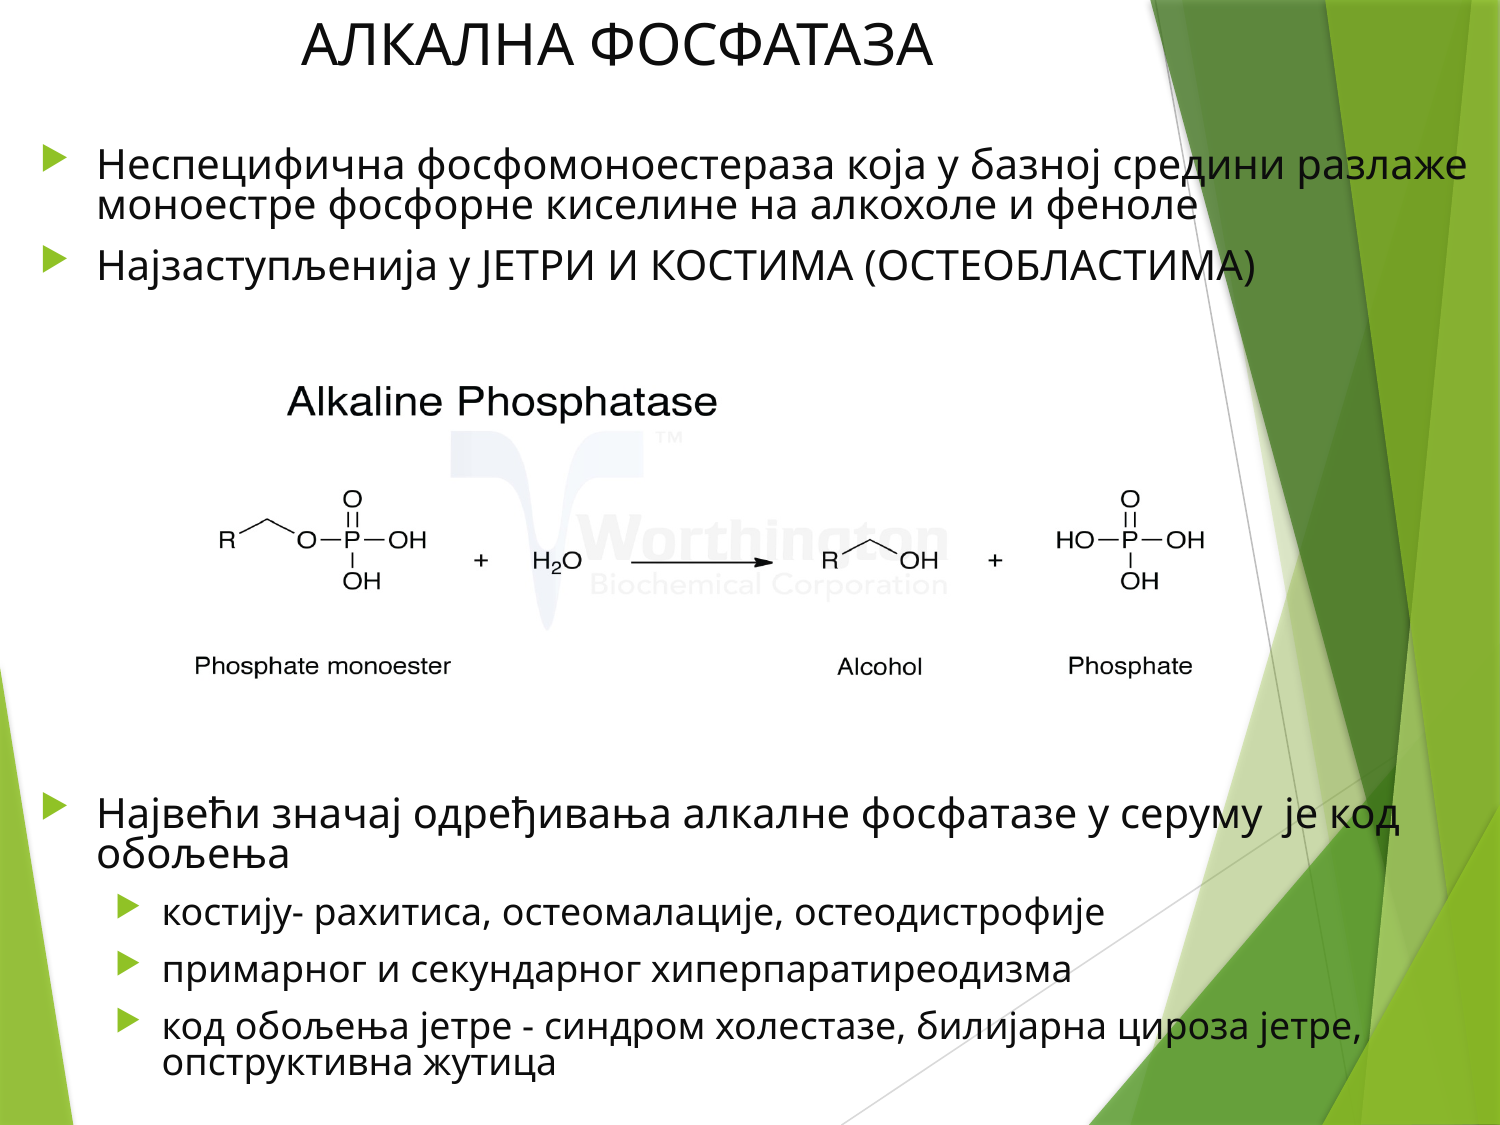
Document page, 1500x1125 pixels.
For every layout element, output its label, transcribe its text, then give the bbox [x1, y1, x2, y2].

picture [186, 374, 1213, 685]
text_box Неспецифична фосфомоноестераза која у базној средини разлаже моноестре фосфорне киселине на алкохоле и феноле Најзаступљенија у ЈЕТРИ И КОСТИМА (ОСТЕОБЛАСТИМА) Највећи значај одређивања алкалне фосфатазе у серуму је код обољења костију- рахитиса, остеомалације, остеодистрофије примарног и секундарног хиперпаратиреодизма код обољења јетре - синдром холестазе, билијарна цироза јетре, опструктивна жутица [24, 140, 1500, 1029]
text_box АЛКАЛНА ФОСФАТАЗА [0, 0, 1300, 187]
